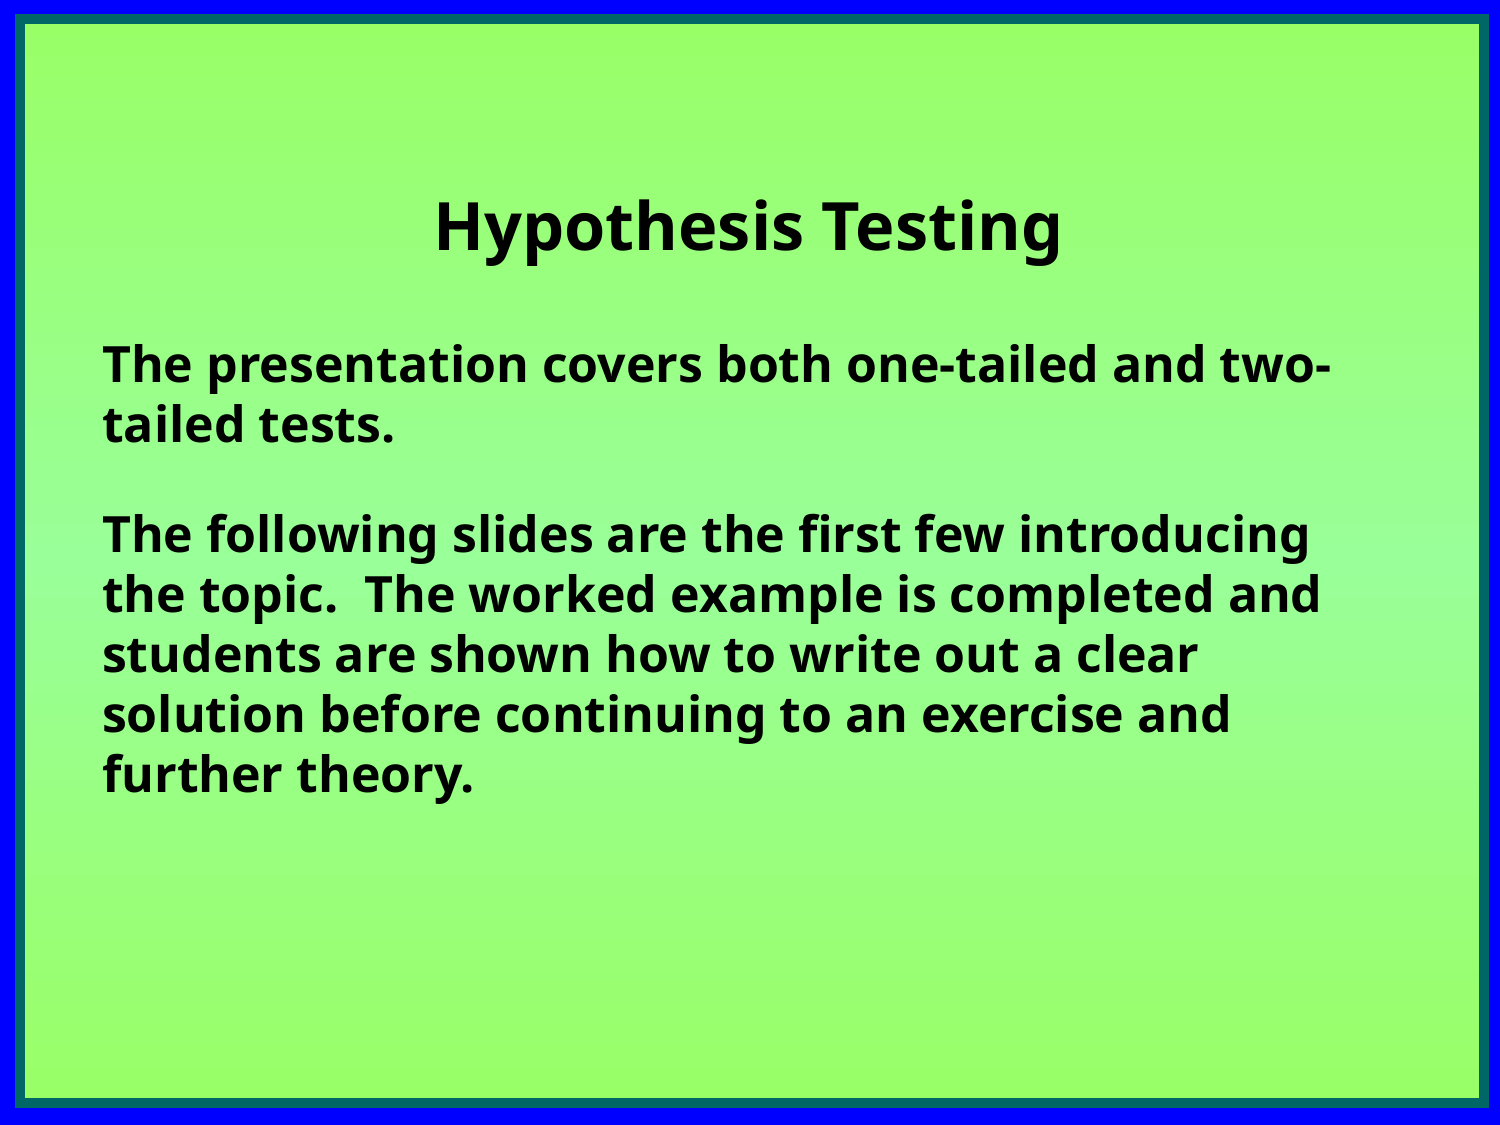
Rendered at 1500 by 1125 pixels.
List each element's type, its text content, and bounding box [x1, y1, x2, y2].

text_box The presentation covers both one-tailed and two-tailed tests. [87, 324, 1388, 460]
text_box The following slides are the first few introducing the topic. The worked example is completed and students are shown how to write out a clear solution before continuing to an exercise and further theory. [87, 495, 1388, 811]
text_box Hypothesis Testing [396, 191, 1101, 271]
